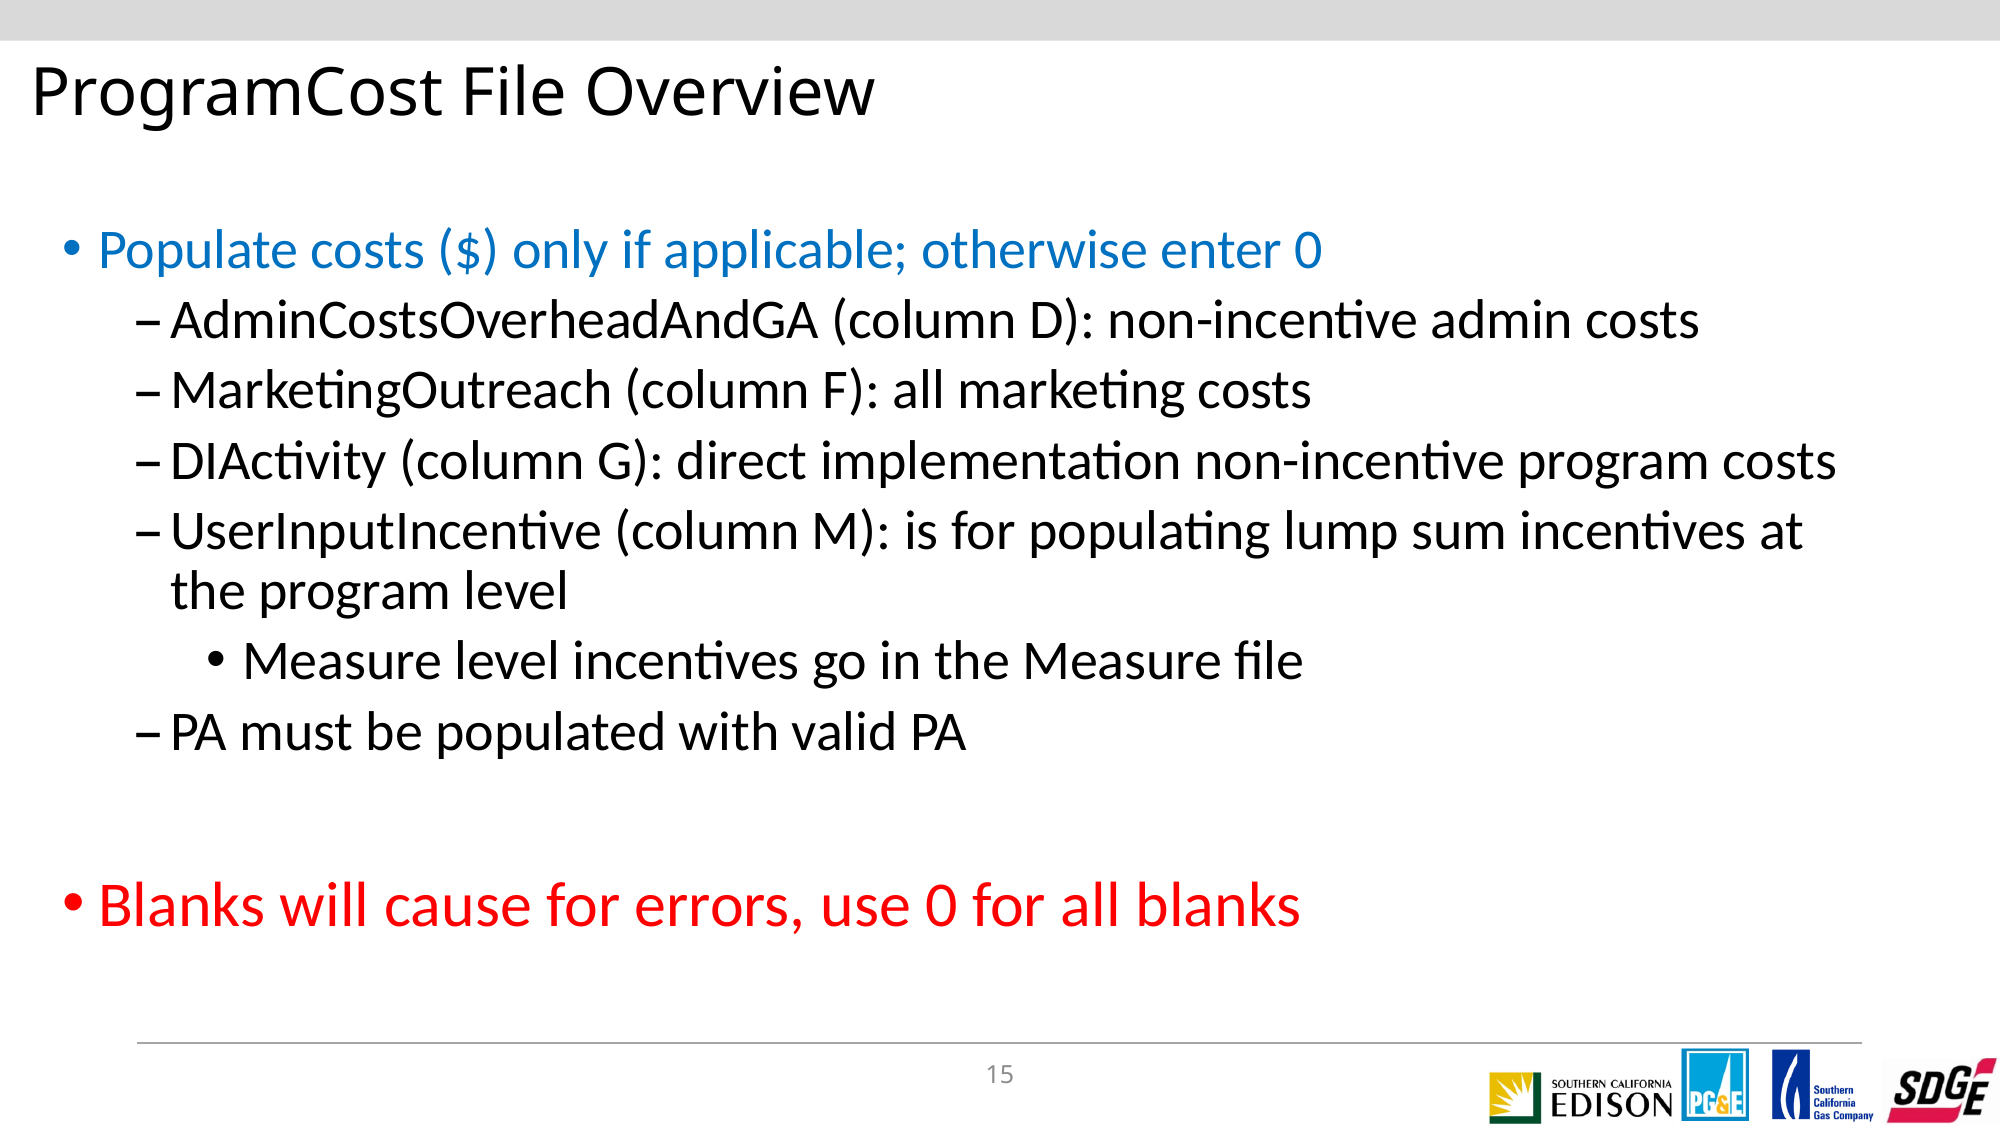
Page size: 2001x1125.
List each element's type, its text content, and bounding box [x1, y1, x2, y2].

list Populate costs ($) only if applicable; otherwise enter 0 AdminCostsOverheadAndGA (column D): non-incentive admin costs MarketingOutreach (column F): all marketing costs DIActivity (column G): direct implementation non-incentive program costs UserInputIncentive (column M): is for populating lump sum incentives at the program level Measure level incentives go in the Measure file PA must be populated with valid PA Blanks will cause for errors, use 0 for all blanks [47, 212, 1864, 991]
picture [1479, 1045, 2000, 1125]
slide_number 15 [774, 1045, 1225, 1106]
title ProgramCost File Overview [15, 0, 1830, 213]
